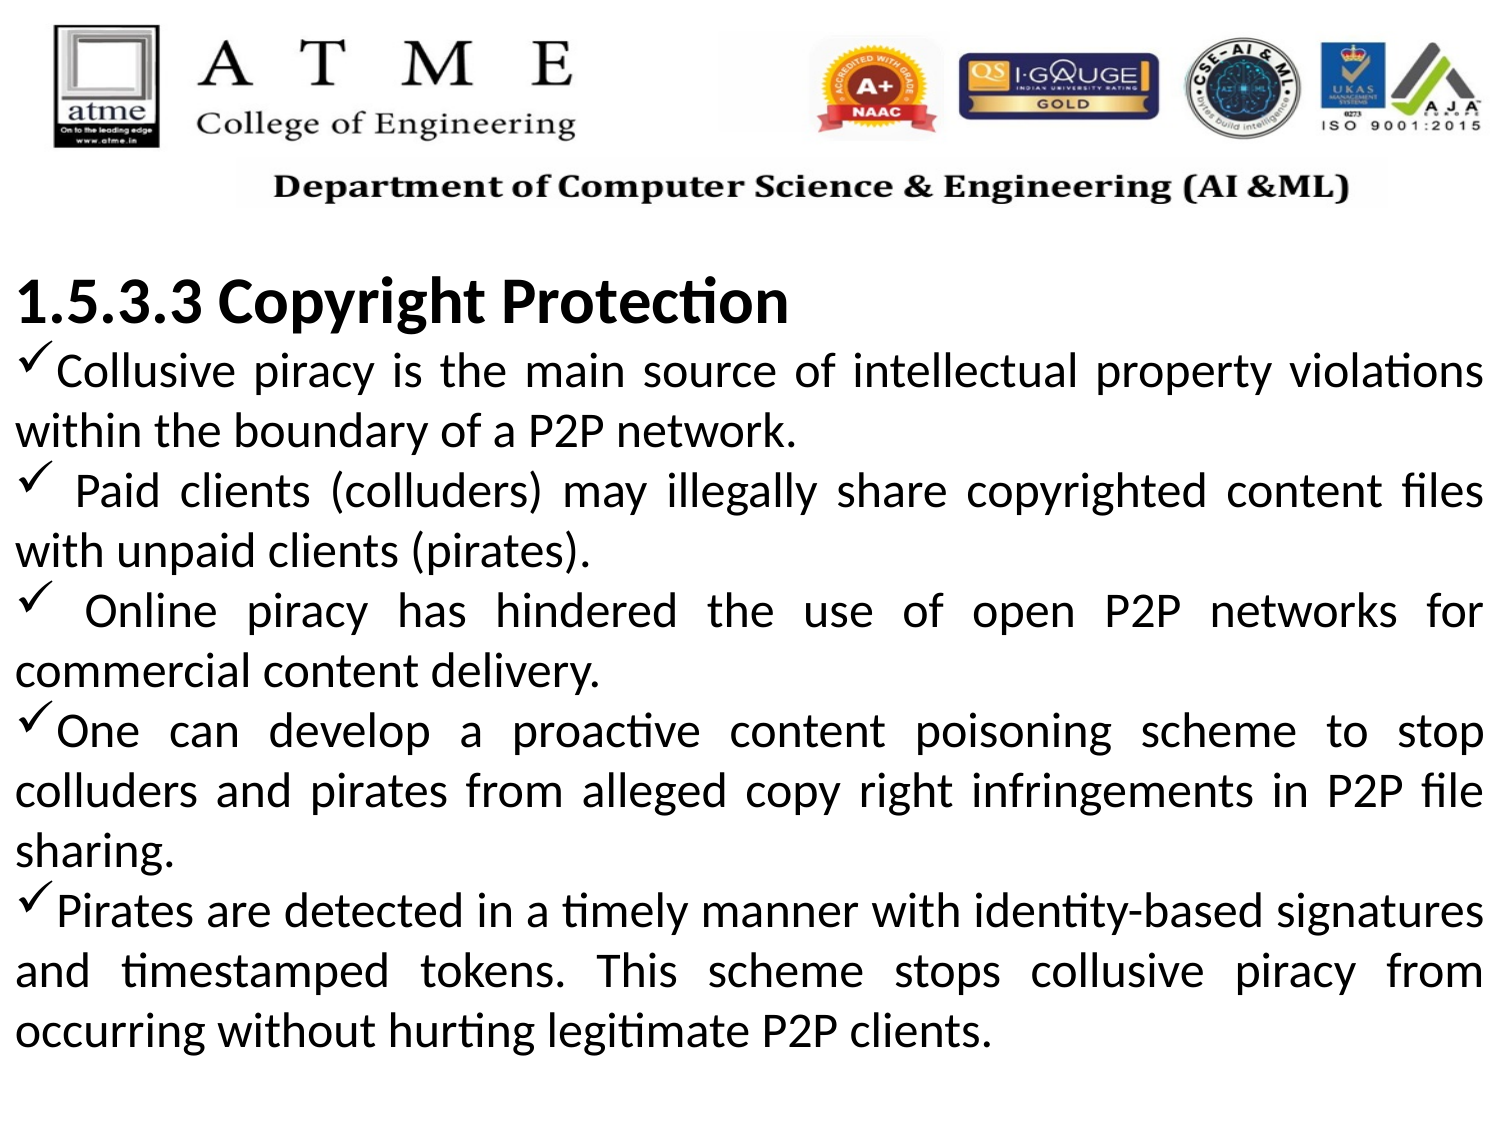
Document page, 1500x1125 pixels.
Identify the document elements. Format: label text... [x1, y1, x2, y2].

text_box 1.5.3.3 Copyright Protection Collusive piracy is the main source of intellectual property violations within the boundary of a P2P network. Paid clients (colluders) may illegally share copyrighted content files with unpaid clients (pirates). Online piracy has hindered the use of open P2P networks for commercial content delivery. One can develop a proactive content poisoning scheme to stop colluders and pirates from alleged copy right infringements in P2P file sharing. Pirates are detected in a timely manner with identity-based signatures and timestamped tokens. This scheme stops collusive piracy from occurring without hurting legitimate P2P clients. [0, 249, 1500, 1065]
picture [24, 0, 1500, 226]
